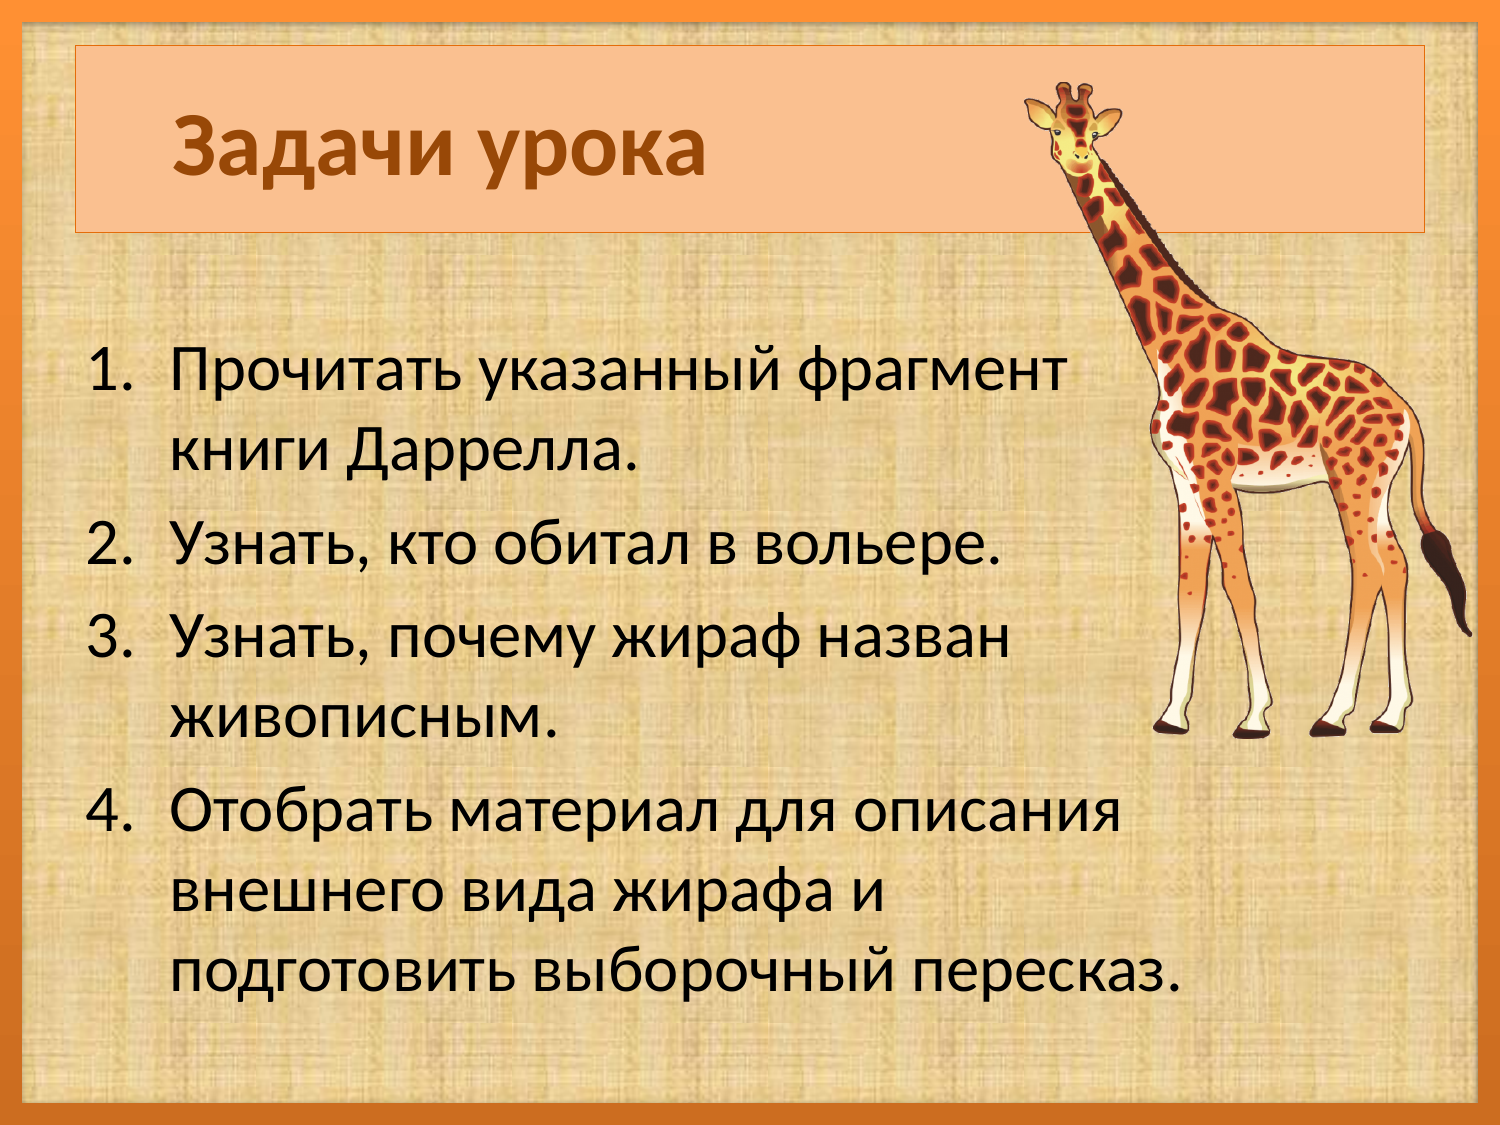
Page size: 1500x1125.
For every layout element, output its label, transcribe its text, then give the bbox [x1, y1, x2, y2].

picture [22, 22, 1500, 1103]
title Задачи урока [75, 45, 1425, 233]
list Прочитать указанный фрагмент книги Даррелла. Узнать, кто обитал в вольере. Узнать, почему жираф назван живописным. Отобрать материал для описания внешнего вида жирафа и подготовить выборочный пересказ. [70, 316, 1250, 1059]
